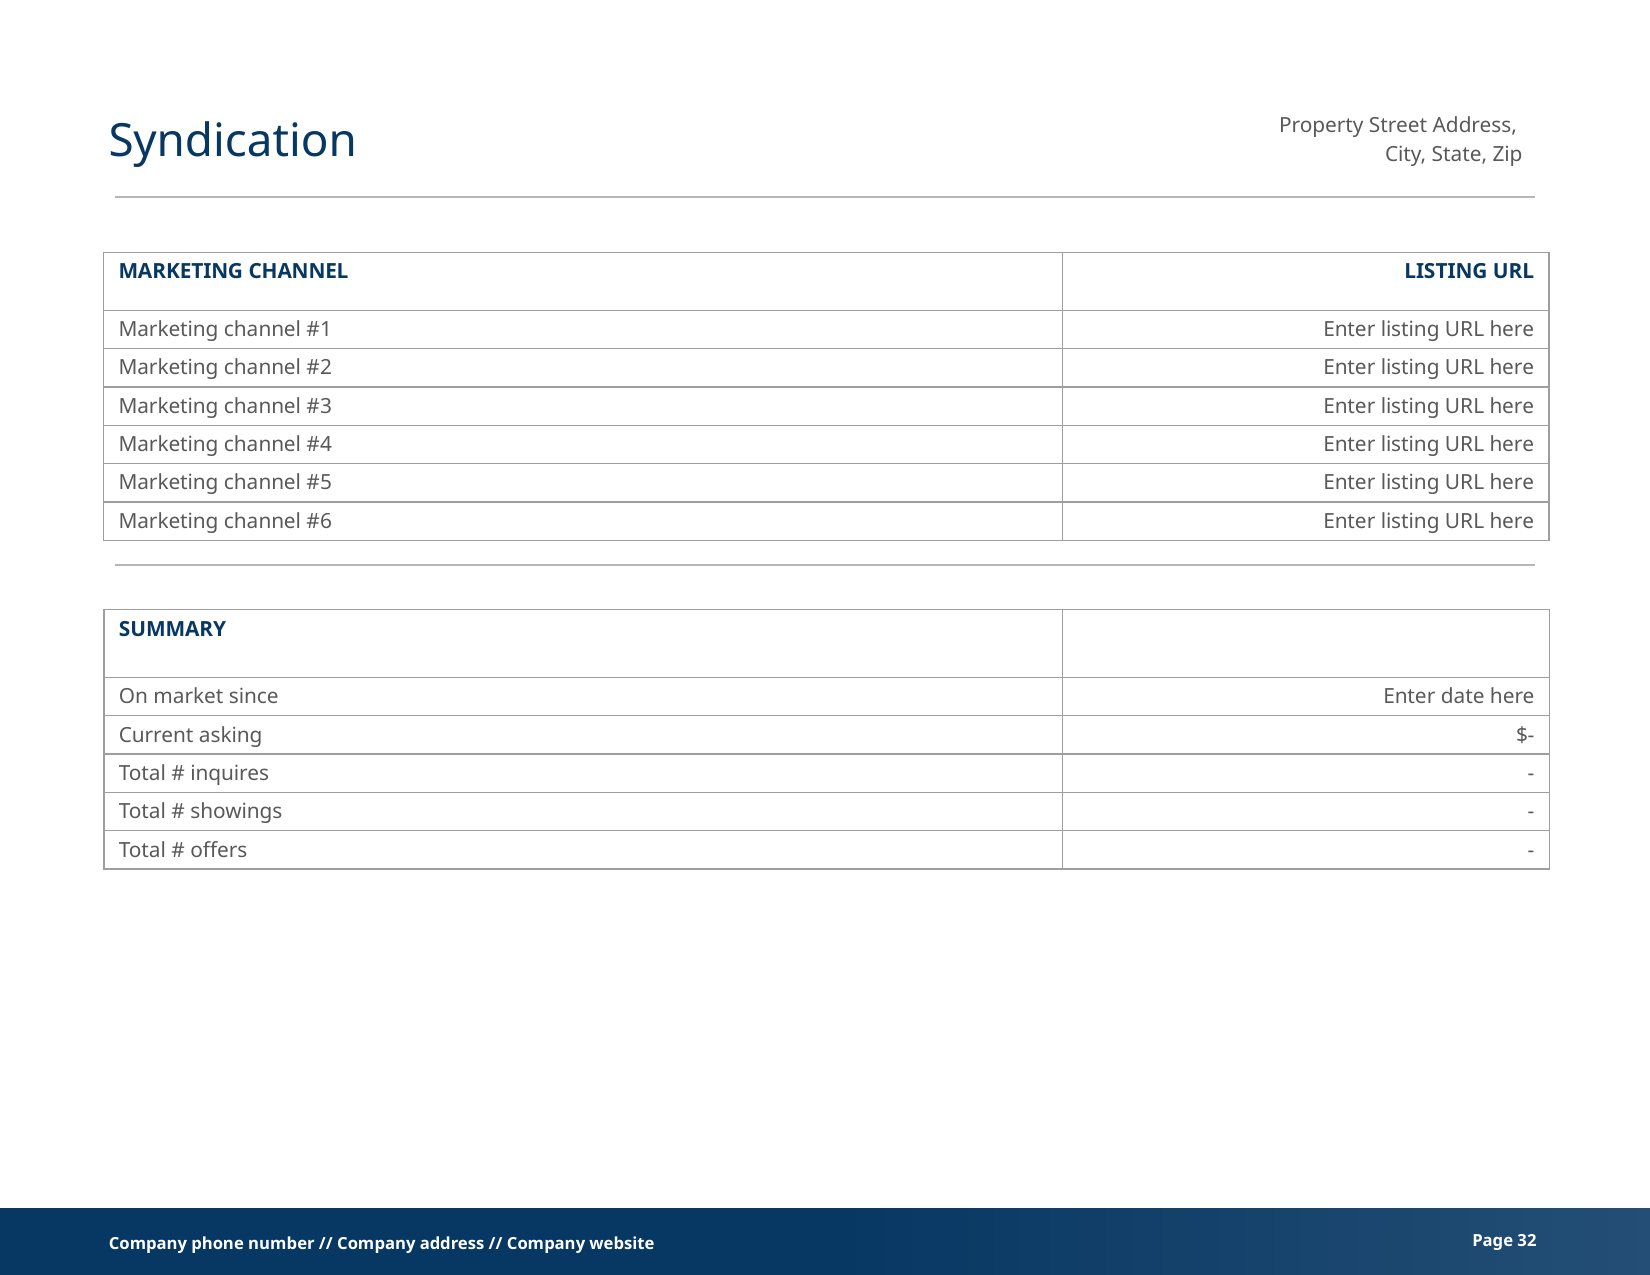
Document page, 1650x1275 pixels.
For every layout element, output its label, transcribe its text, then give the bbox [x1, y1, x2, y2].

table_cell - [1063, 793, 1549, 830]
table_cell - [1063, 755, 1549, 792]
table_header LISTING URL [1063, 253, 1548, 310]
table_cell - [1063, 831, 1549, 868]
table_cell On market since [105, 678, 1062, 715]
table_cell Marketing channel #4 [104, 426, 1062, 463]
table_cell Total # inquires [105, 755, 1062, 792]
table_cell Enter listing URL here [1063, 503, 1548, 540]
table_cell Current asking [105, 716, 1062, 753]
table_header SUMMARY [105, 610, 1062, 677]
table_cell Marketing channel #6 [104, 503, 1062, 540]
table_cell Enter listing URL here [1063, 388, 1548, 425]
table_header [1063, 610, 1549, 677]
table_cell Enter listing URL here [1063, 311, 1548, 348]
table_cell $- [1063, 716, 1549, 753]
subtitle Syndication [90, 83, 1598, 178]
table_cell Enter listing URL here [1063, 349, 1548, 386]
table_cell Enter listing URL here [1063, 464, 1548, 501]
table_cell Marketing channel #2 [104, 349, 1062, 386]
table_cell Marketing channel #3 [104, 388, 1062, 425]
table_cell Marketing channel #5 [104, 464, 1062, 501]
table_cell Total # offers [105, 831, 1062, 868]
table_cell Enter date here [1063, 678, 1549, 715]
table_header MARKETING CHANNEL [104, 253, 1062, 310]
table_cell Total # showings [105, 793, 1062, 830]
table_cell Marketing channel #1 [104, 311, 1062, 348]
slide_number Page ‹#› [1143, 1208, 1556, 1275]
table_cell Enter listing URL here [1063, 426, 1548, 463]
